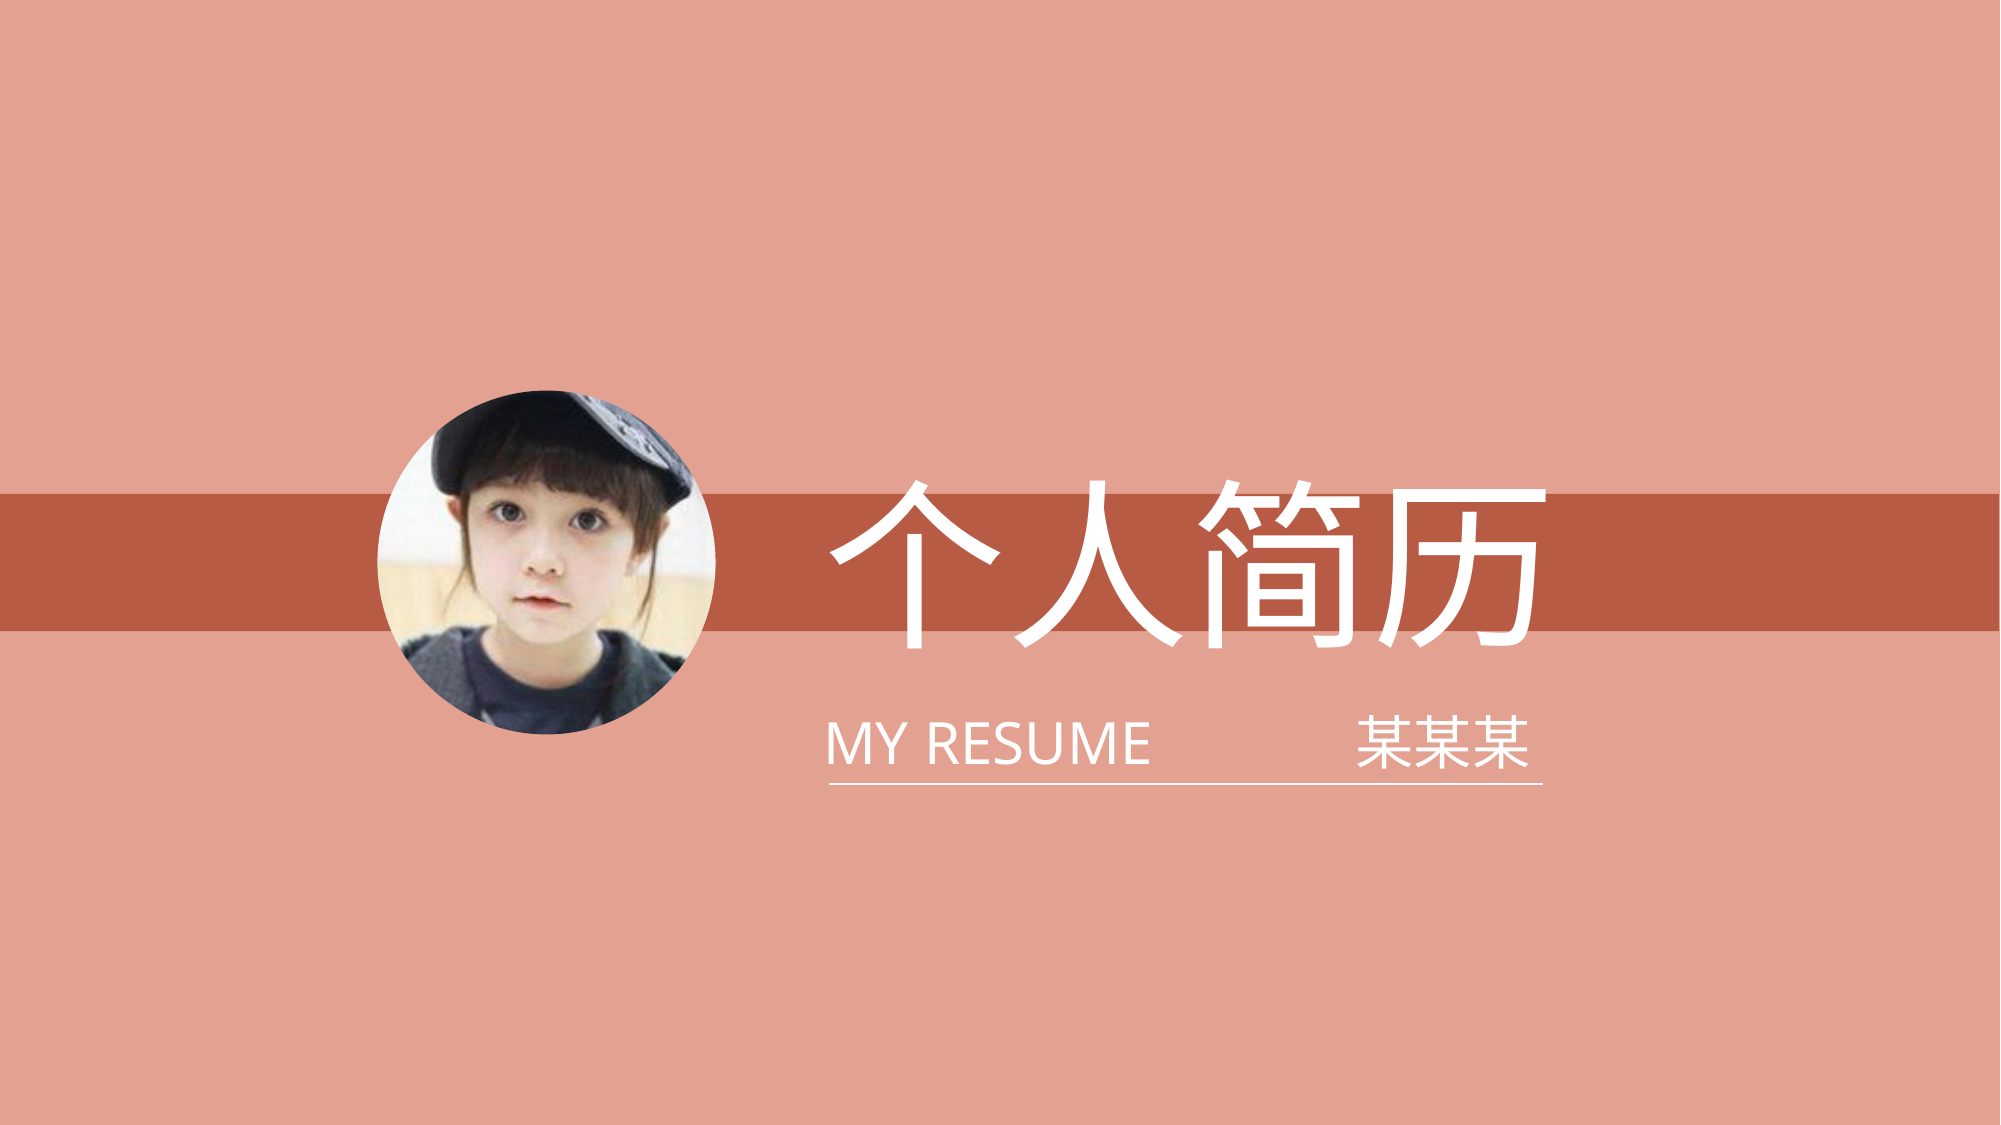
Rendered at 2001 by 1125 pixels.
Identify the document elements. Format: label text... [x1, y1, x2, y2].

text_box [703, 493, 808, 632]
text_box MY RESUME [808, 698, 1239, 784]
text_box [1587, 493, 2000, 632]
text_box 个人简历 [808, 443, 1587, 679]
text_box [376, 389, 717, 736]
text_box [0, 493, 390, 632]
text_box 某某某 [1341, 698, 1564, 784]
